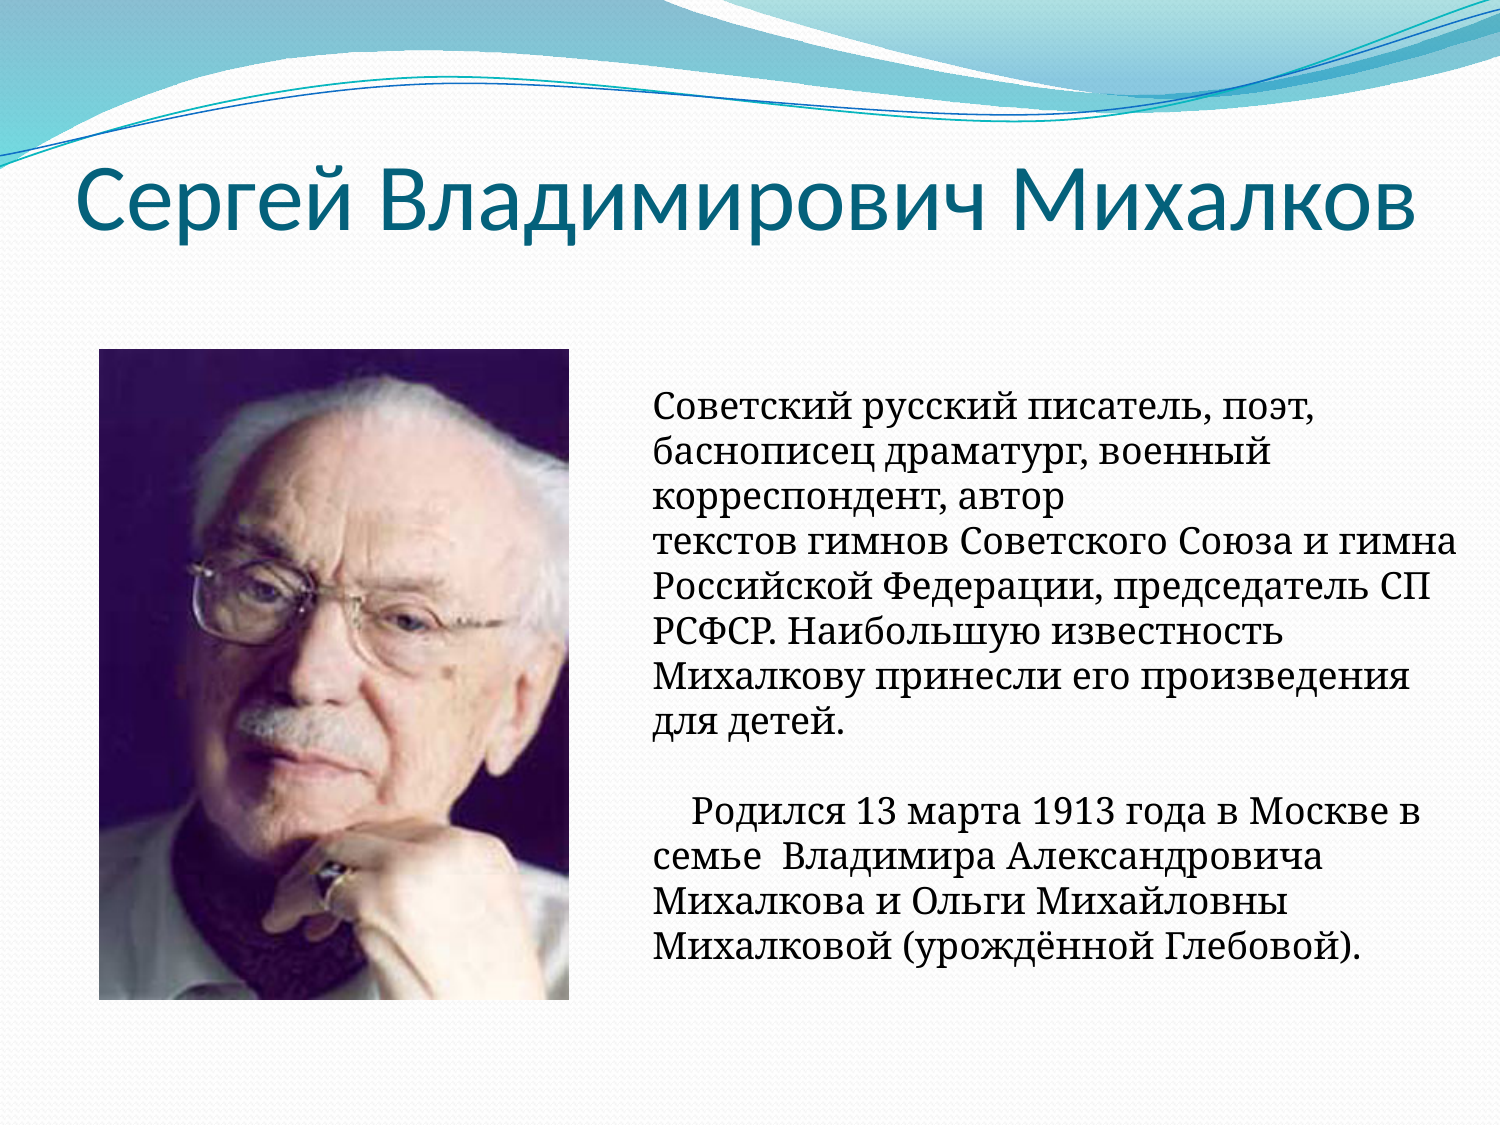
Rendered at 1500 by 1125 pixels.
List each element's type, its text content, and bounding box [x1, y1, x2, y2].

text_box Советский русский писатель, поэт, баснописец драматург, военный корреспондент, автор текстов гимнов Советского Союза и гимна Российской Федерации, председатель СП РСФСР. Наибольшую известность Михалкову принесли его произведения для детей. Родился 13 марта 1913 года в Москве в семье Владимира Александровича Михалкова и Ольги Михайловны Михалковой (урождённой Глебовой). [637, 374, 1475, 975]
title Сергей Владимирович Михалков [75, 115, 1425, 250]
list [99, 349, 569, 1001]
